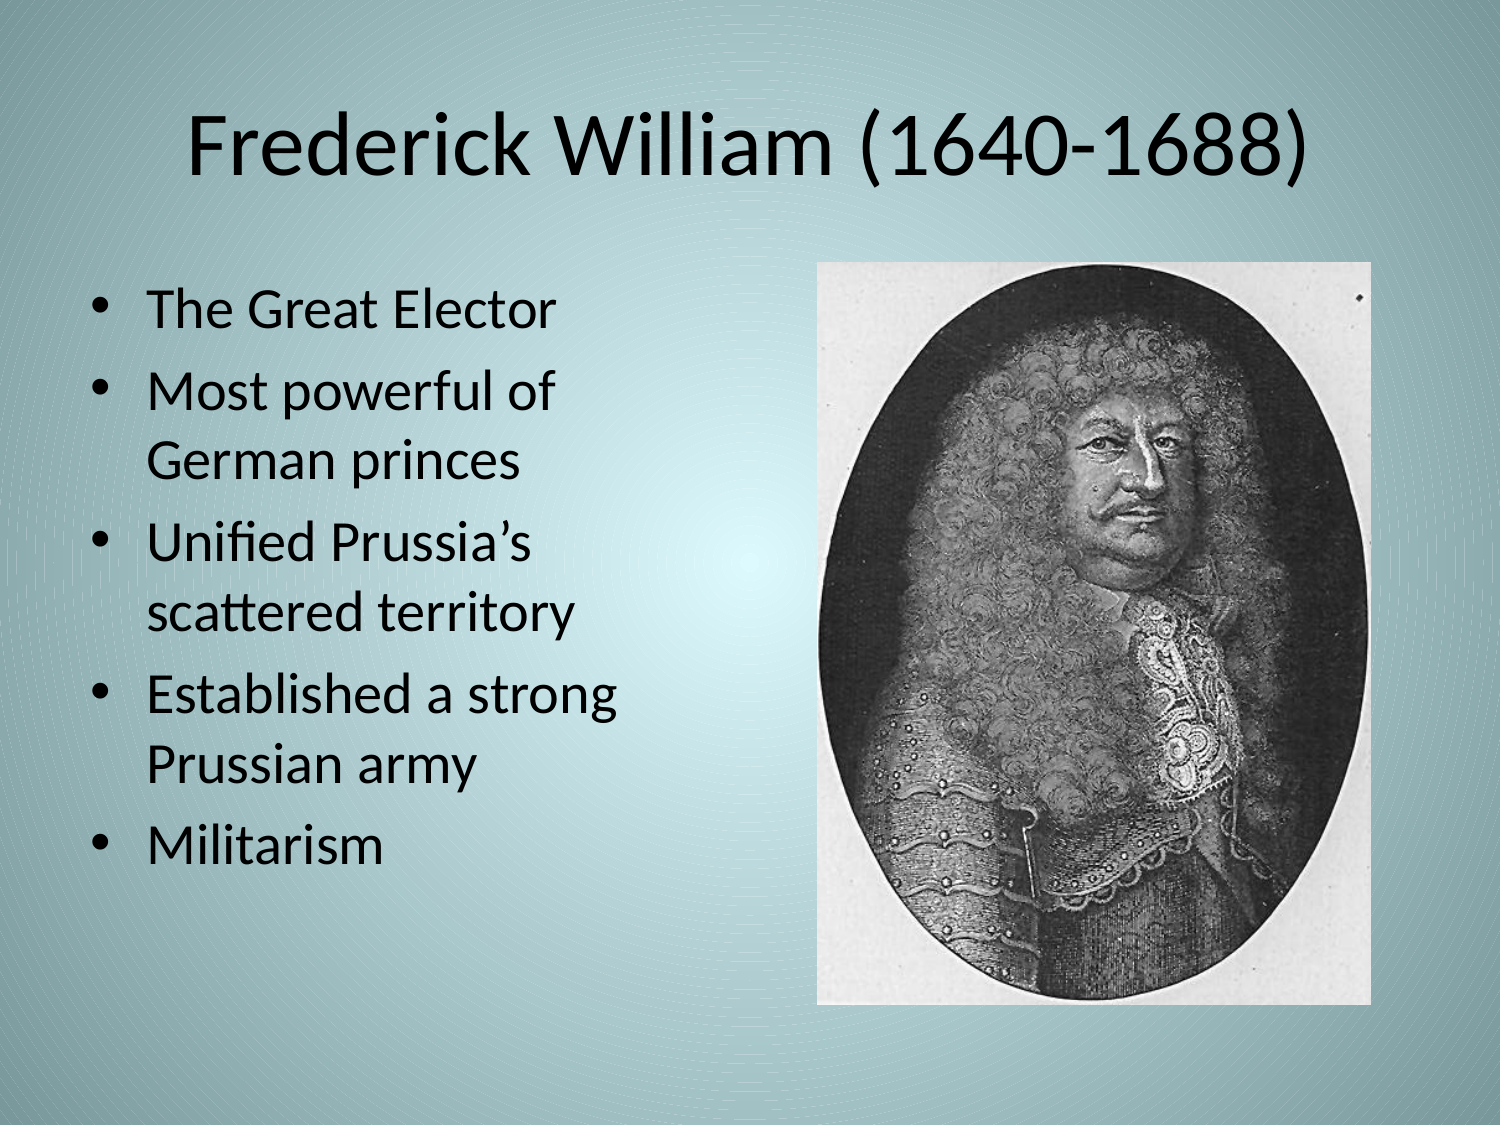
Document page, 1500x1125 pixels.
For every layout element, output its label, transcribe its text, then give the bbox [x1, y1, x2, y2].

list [816, 262, 1371, 1006]
title Frederick William (1640-1688) [75, 45, 1425, 233]
list The Great Elector Most powerful of German princes Unified Prussia’s scattered territory Established a strong Prussian army Militarism [75, 262, 738, 1005]
